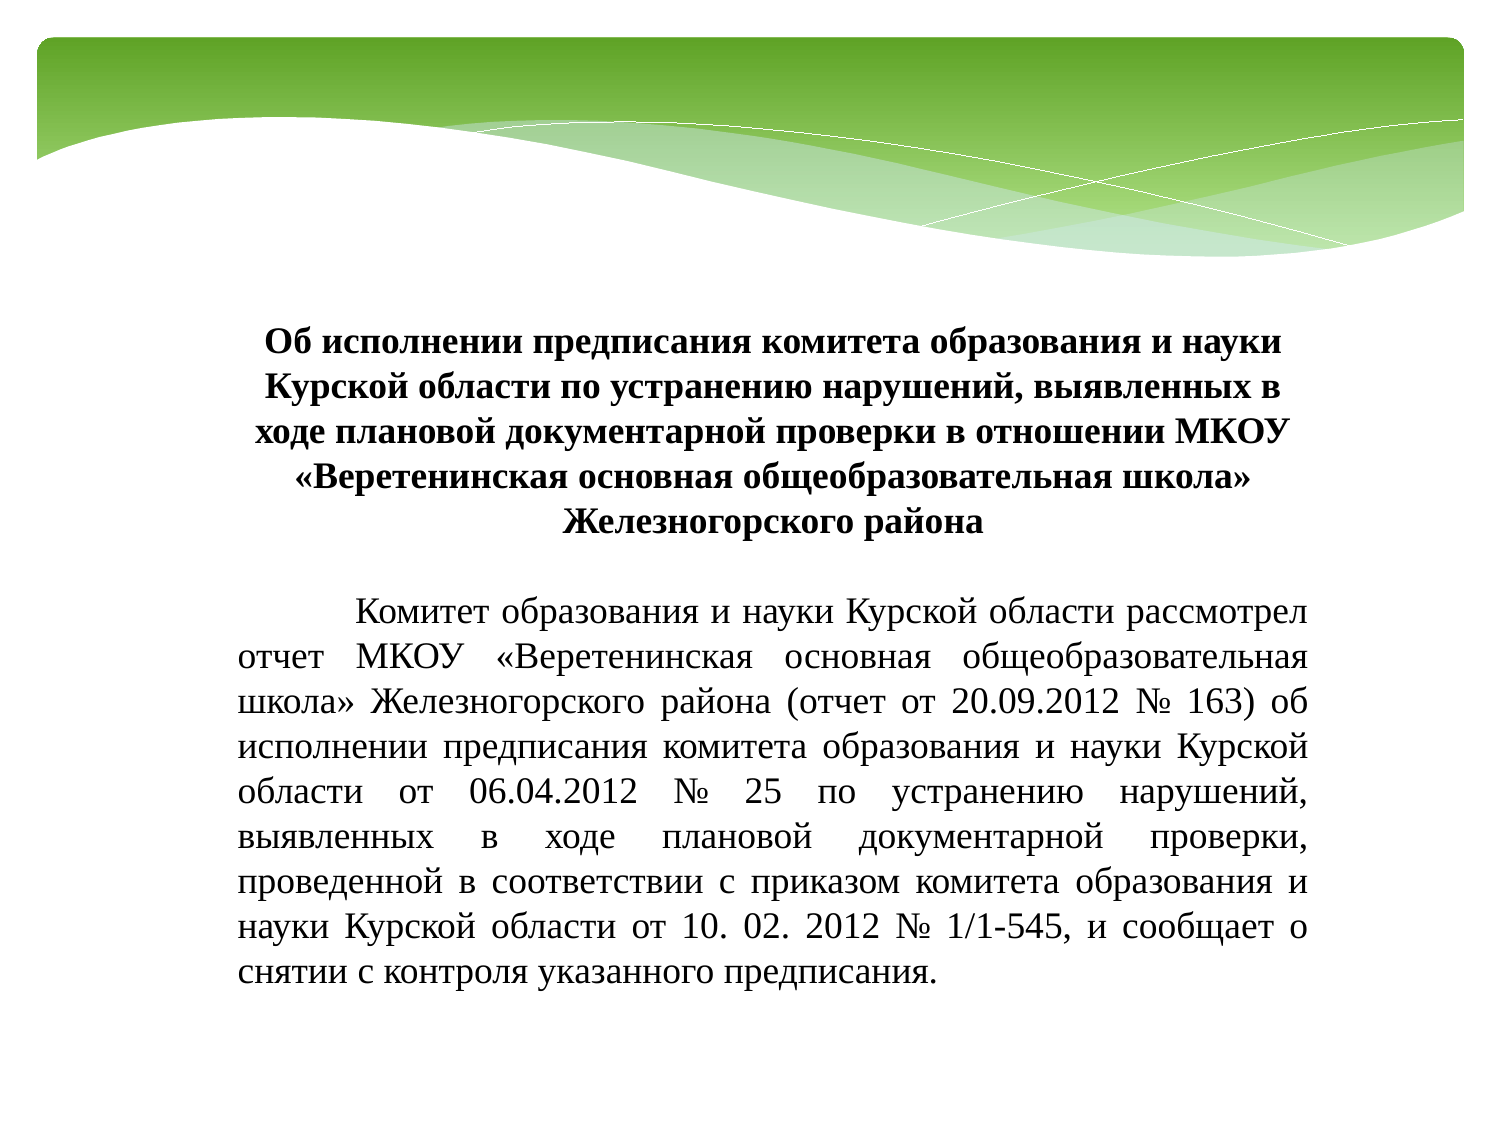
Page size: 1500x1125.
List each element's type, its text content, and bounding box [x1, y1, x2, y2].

text_box Об исполнении предписания комитета образования и науки Курской области по устранению нарушений, выявленных в ходе плановой документарной проверки в отношении МКОУ «Веретенинская основная общеобразовательная школа» Железногорского района Комитет образования и науки Курской области рассмотрел отчет МКОУ «Веретенинская основная общеобразовательная школа» Железногорского района (отчет от 20.09.2012 № 163) об исполнении предписания комитета образования и науки Курской области от 06.04.2012 № 25 по устранению нарушений, выявленных в ходе плановой документарной проверки, проведенной в соответствии с приказом комитета образования и науки Курской области от 10. 02. 2012 № 1/1-545, и сообщает о снятии с контроля указанного предписания. [222, 308, 1325, 998]
